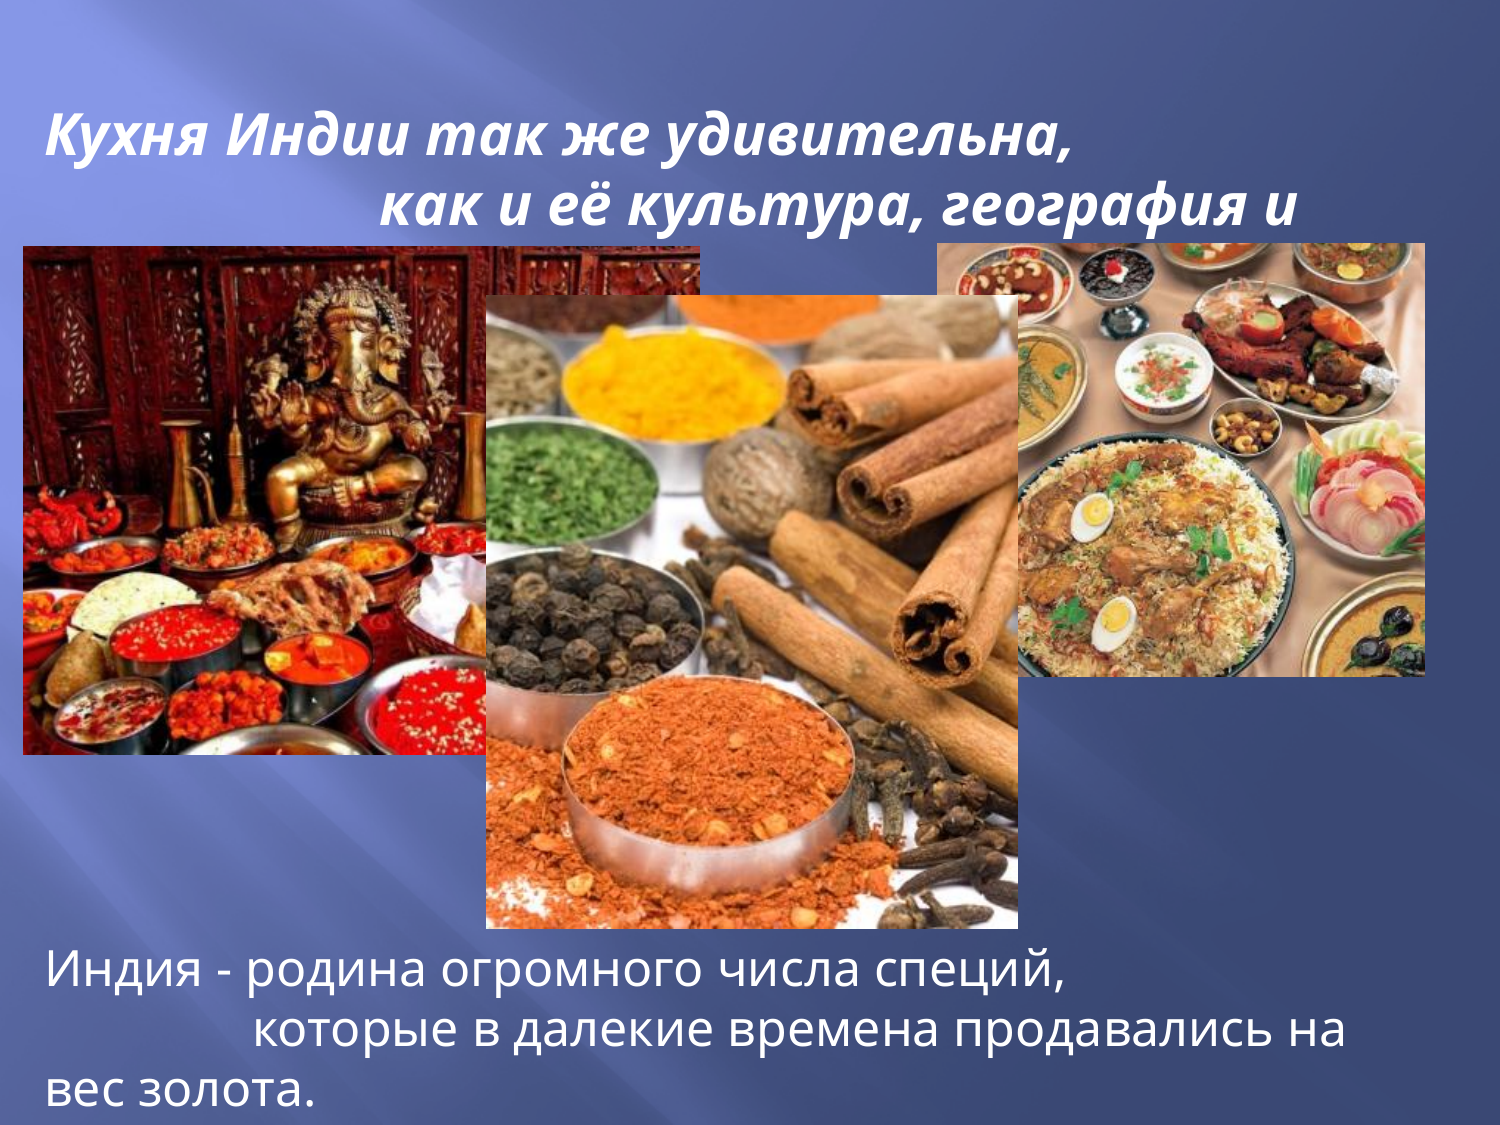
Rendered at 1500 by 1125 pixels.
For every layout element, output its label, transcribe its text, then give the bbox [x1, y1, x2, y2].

text_box Кухня Индии так же удивительна, как и её культура, география и климат. [29, 90, 1424, 295]
picture [22, 242, 1426, 929]
text_box Индия - родина огромного числа специй, которые в далекие времена продавались на вес золота. [29, 928, 1424, 1124]
